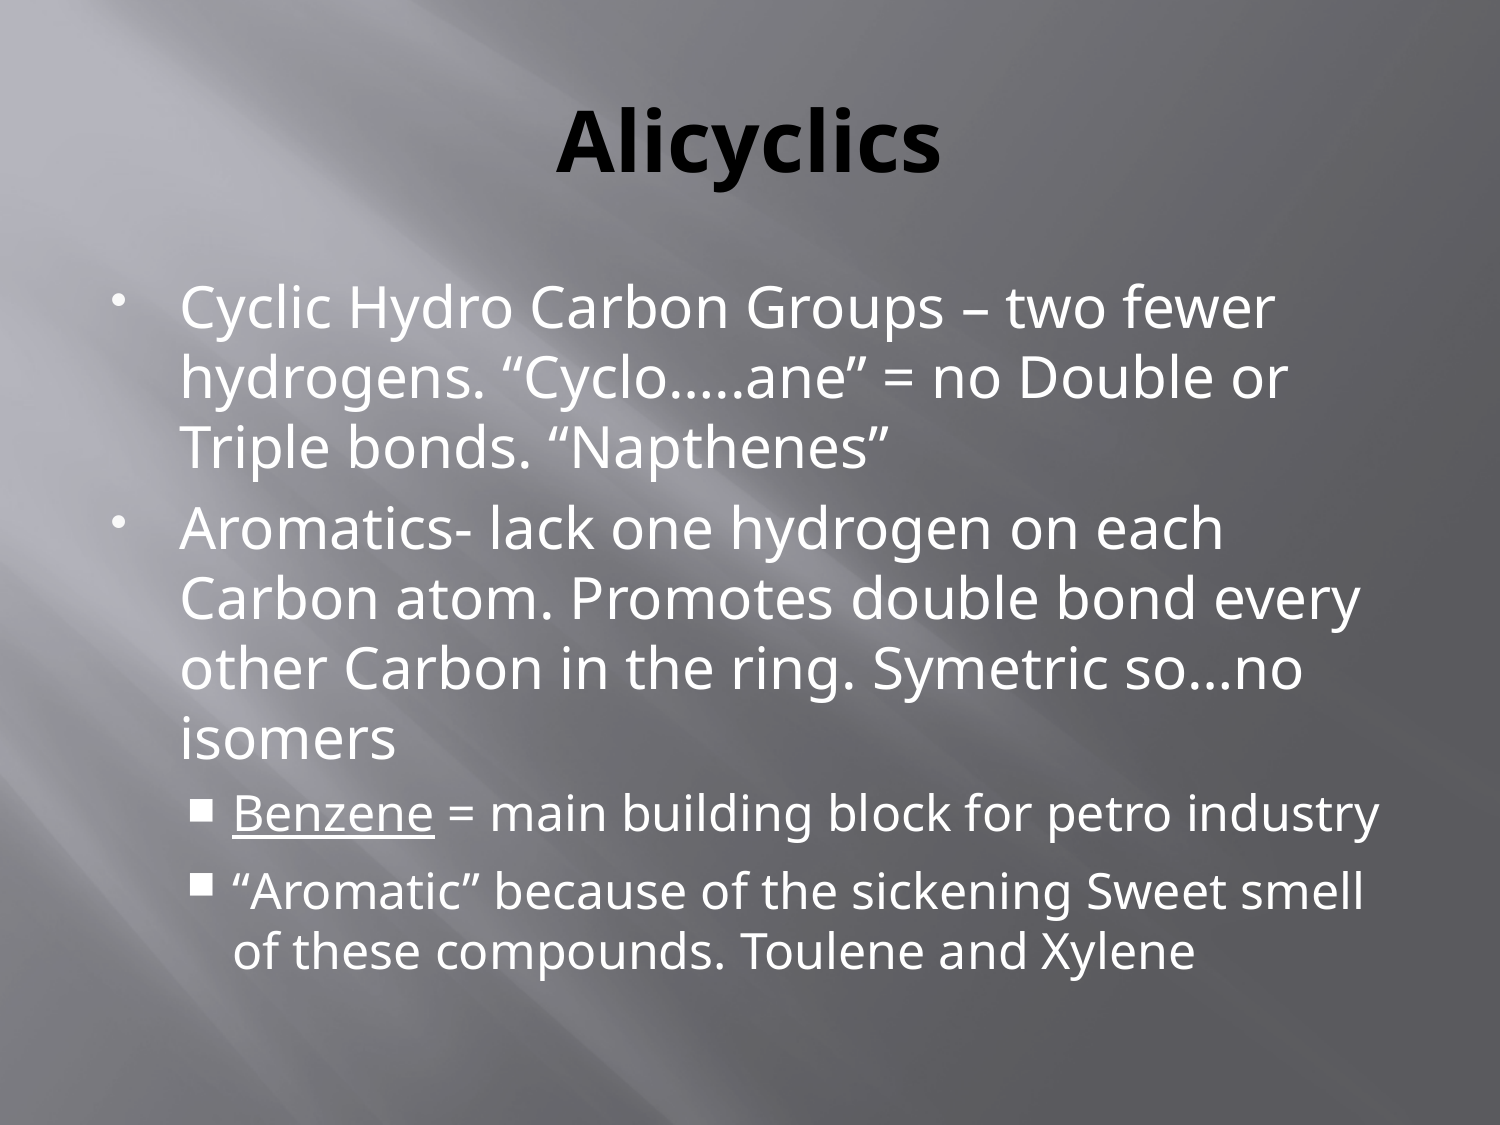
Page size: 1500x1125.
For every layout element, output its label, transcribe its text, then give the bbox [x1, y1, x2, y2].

title Alicyclics [75, 45, 1425, 233]
list Cyclic Hydro Carbon Groups – two fewer hydrogens. “Cyclo…..ane” = no Double or Triple bonds. “Napthenes” Aromatics- lack one hydrogen on each Carbon atom. Promotes double bond every other Carbon in the ring. Symetric so…no isomers Benzene = main building block for petro industry “Aromatic” because of the sickening Sweet smell of these compounds. Toulene and Xylene [75, 262, 1425, 1035]
